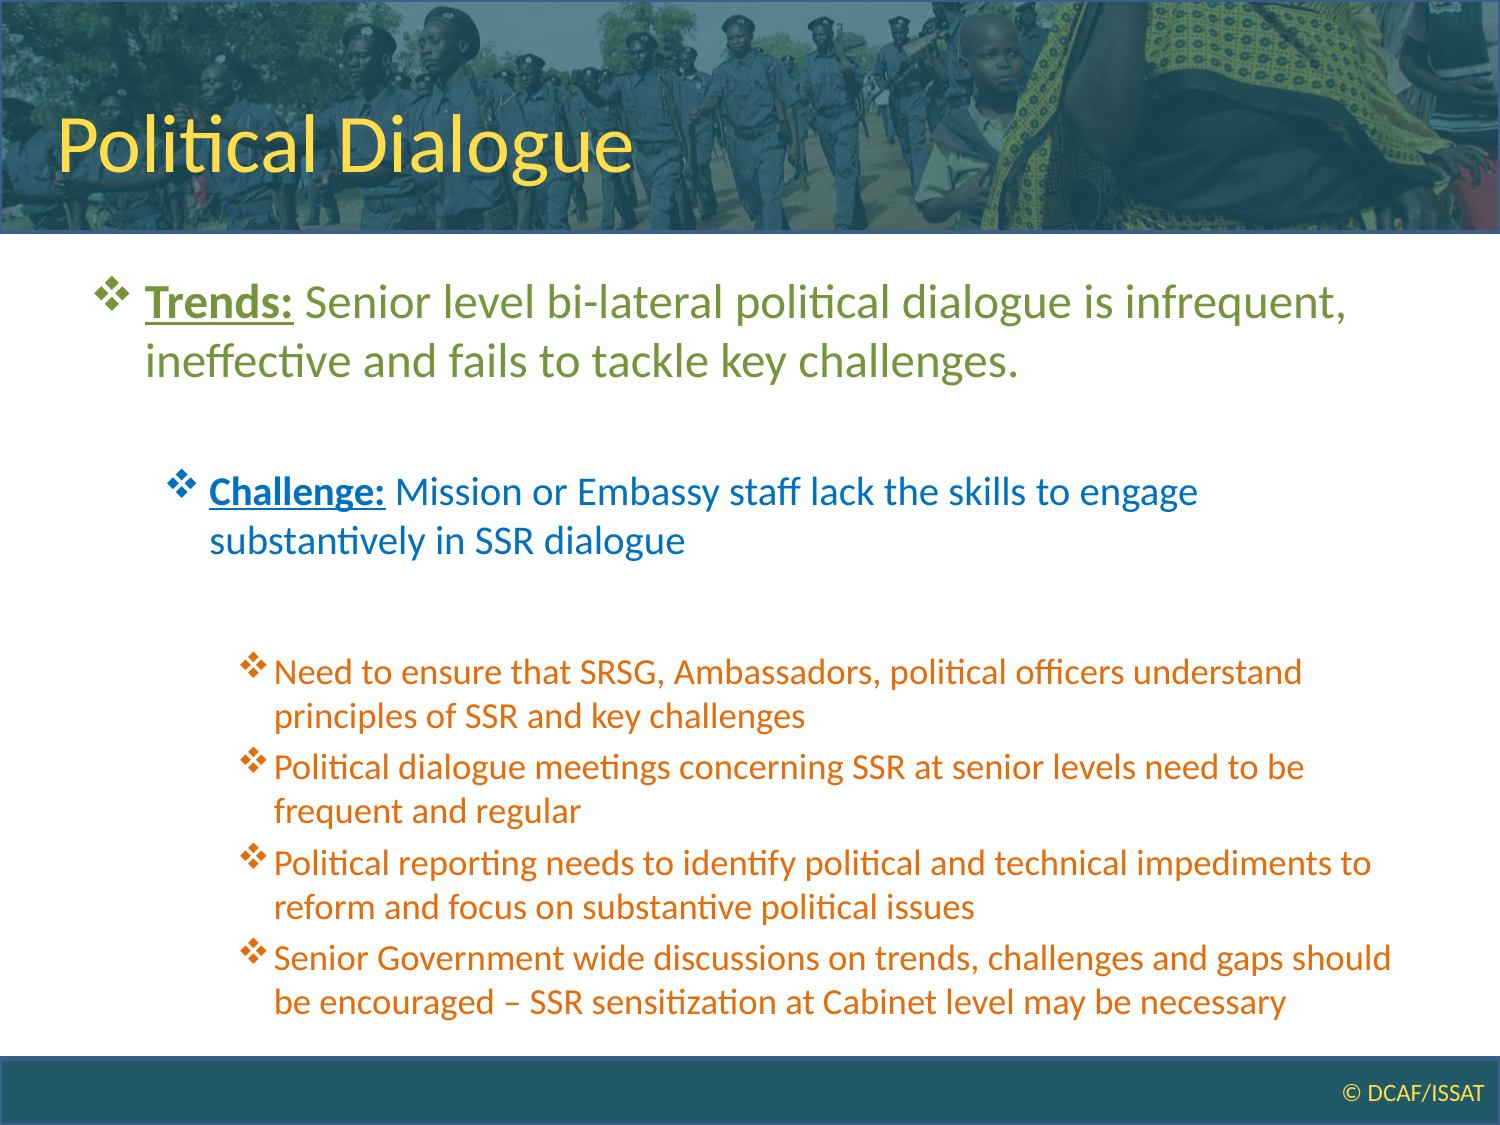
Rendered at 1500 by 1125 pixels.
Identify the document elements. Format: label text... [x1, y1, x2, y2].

list Trends: Senior level bi-lateral political dialogue is infrequent, ineffective and fails to tackle key challenges. Challenge: Mission or Embassy staff lack the skills to engage substantively in SSR dialogue Need to ensure that SRSG, Ambassadors, political officers understand principles of SSR and key challenges Political dialogue meetings concerning SSR at senior levels need to be frequent and regular Political reporting needs to identify political and technical impediments to reform and focus on substantive political issues Senior Government wide discussions on trends, challenges and gaps should be encouraged – SSR sensitization at Cabinet level may be necessary [74, 262, 1426, 1071]
title Political Dialogue [41, 45, 1459, 233]
